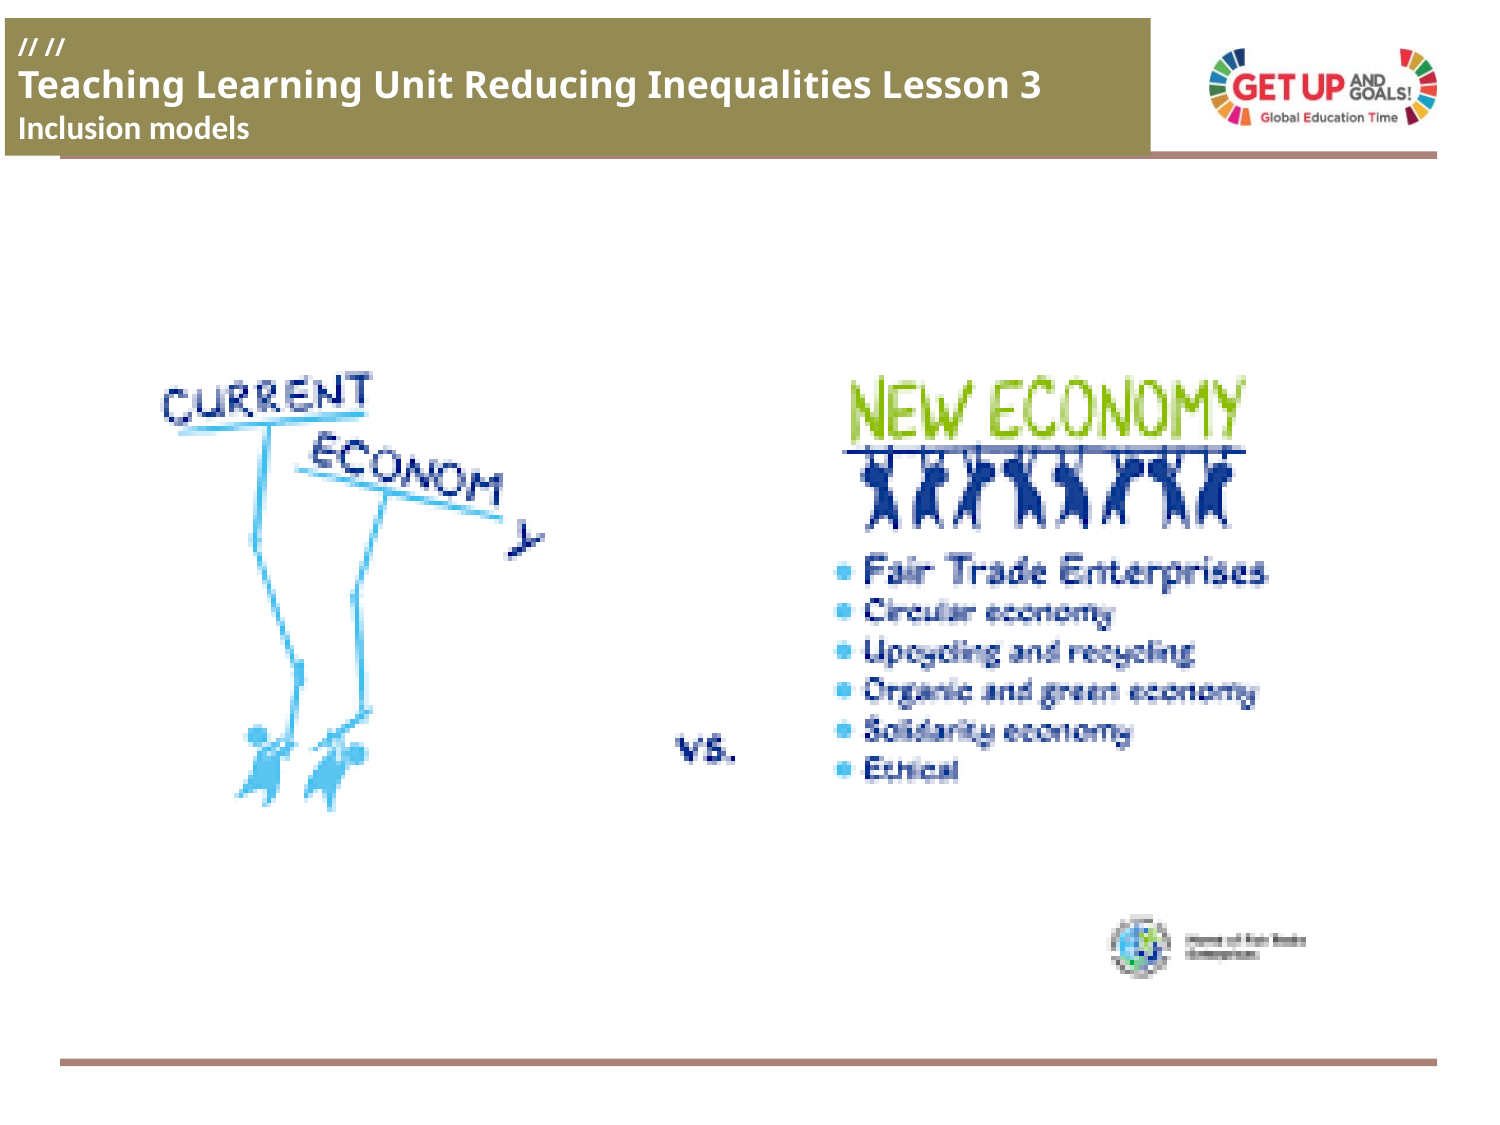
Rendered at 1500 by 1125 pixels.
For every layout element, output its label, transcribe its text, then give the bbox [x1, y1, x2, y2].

text_box [60, 151, 1438, 159]
picture [1209, 47, 1437, 127]
text_box [60, 1058, 1438, 1067]
picture [100, 176, 1376, 1026]
text_box // // Teaching Learning Unit Reducing Inequalities Lesson 3 Inclusion models [4, 18, 1151, 156]
